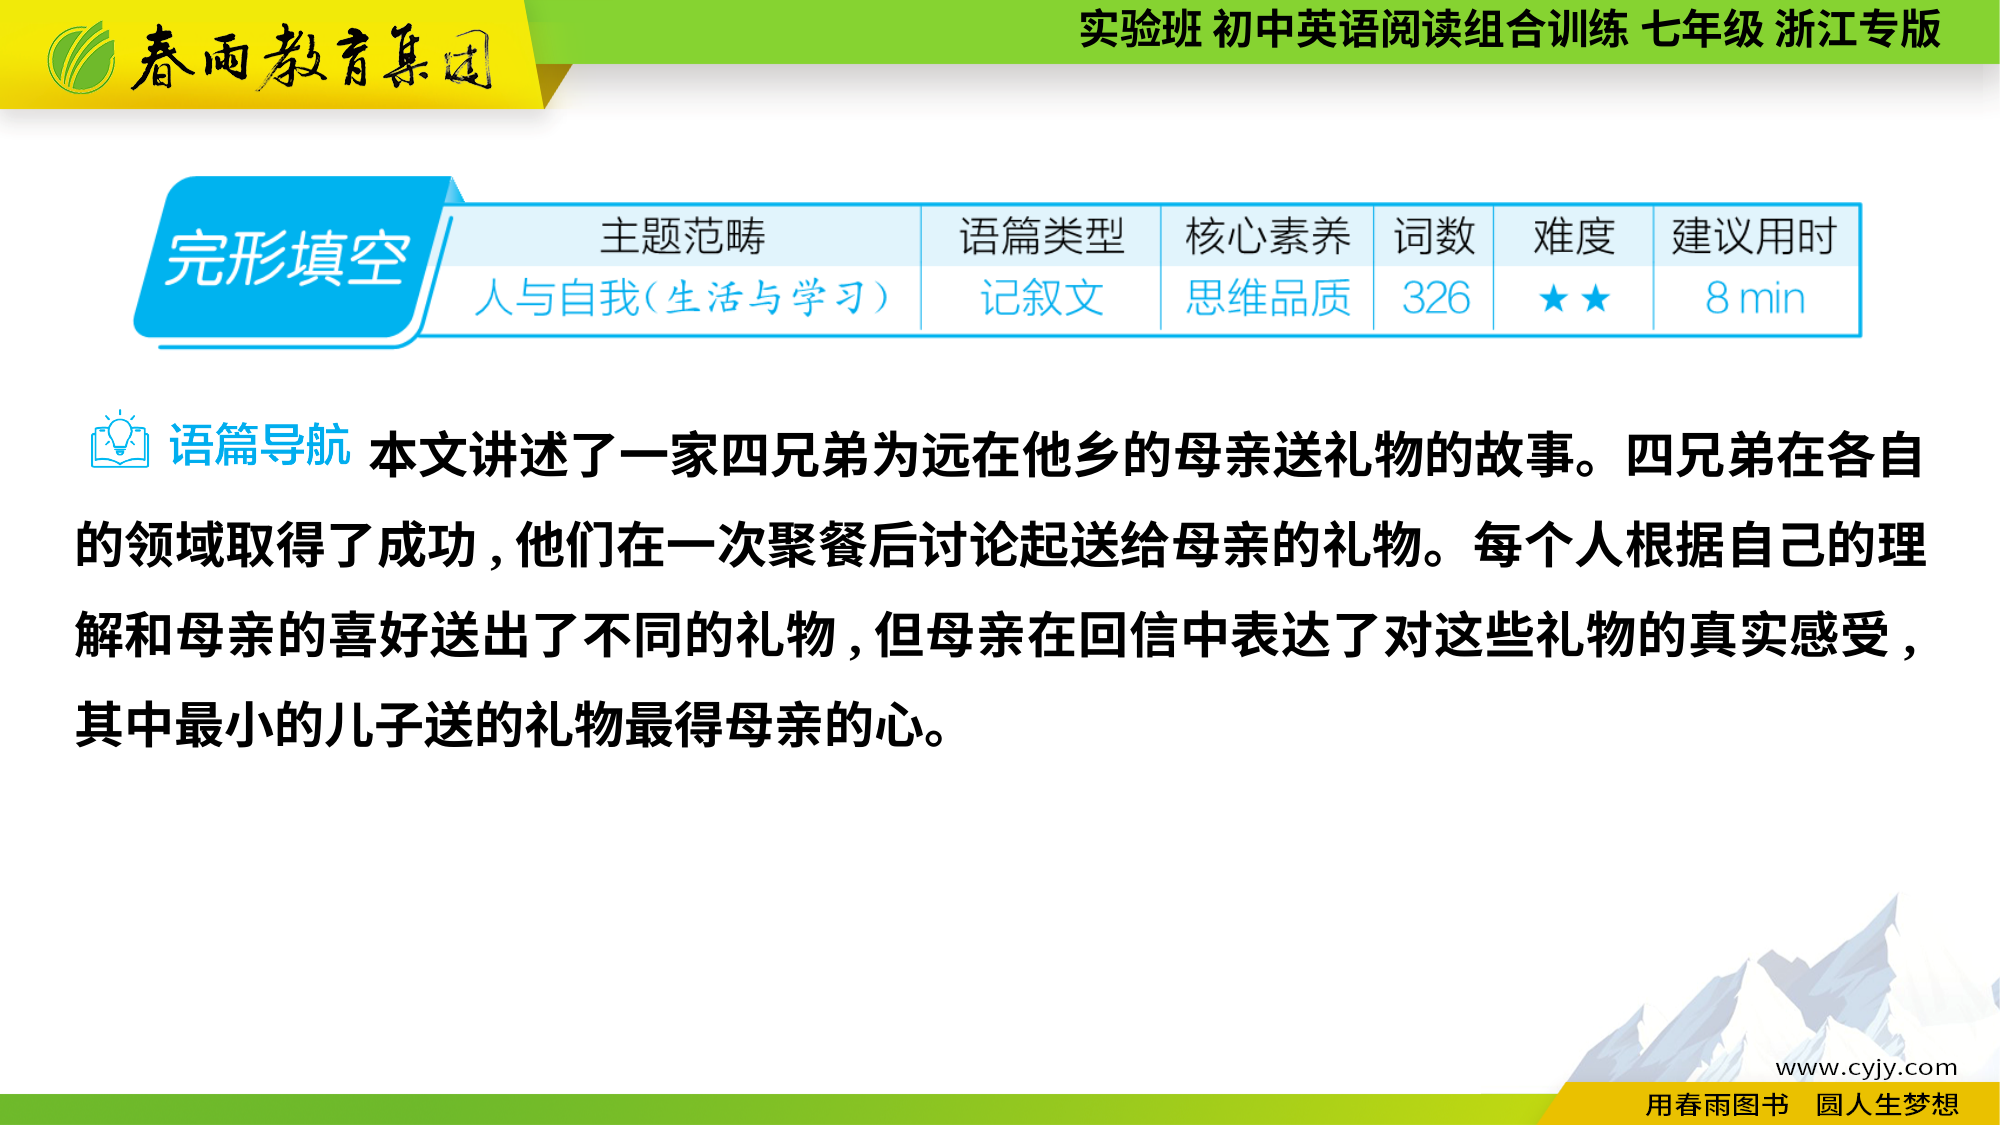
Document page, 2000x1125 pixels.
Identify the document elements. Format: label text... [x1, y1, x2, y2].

picture [0, 0, 2000, 1125]
list 本文讲述了一家四兄弟为远在他乡的母亲送礼物的故事。四兄弟在各自的领域取得了成功,他们在一次聚餐后讨论起送给母亲的礼物。每个人根据自己的理解和母亲的喜好送出了不同的礼物,但母亲在回信中表达了对这些礼物的真实感受,其中最小的儿子送的礼物最得母亲的心。 [59, 385, 1944, 765]
